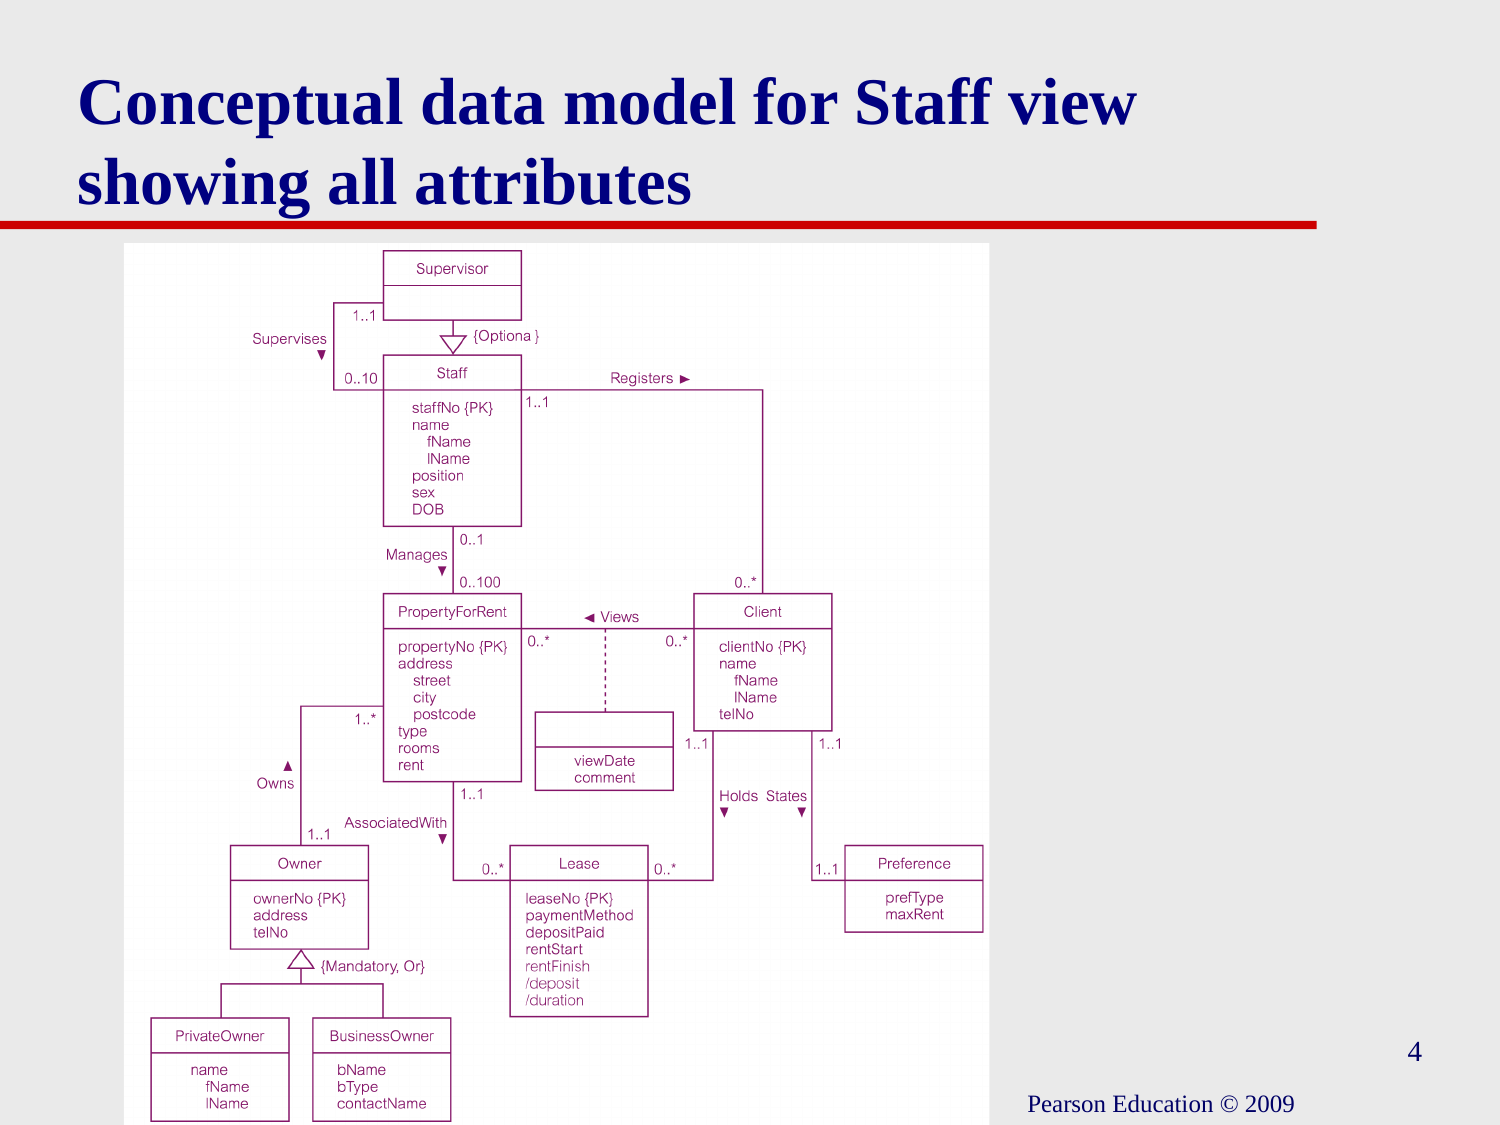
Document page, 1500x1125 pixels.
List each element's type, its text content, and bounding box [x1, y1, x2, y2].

slide_number 4 [1124, 1012, 1438, 1079]
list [123, 243, 990, 1125]
text_box Pearson Education © 2009 [1012, 1079, 1500, 1125]
title Conceptual data model for Staff view showing all attributes [62, 43, 1338, 226]
